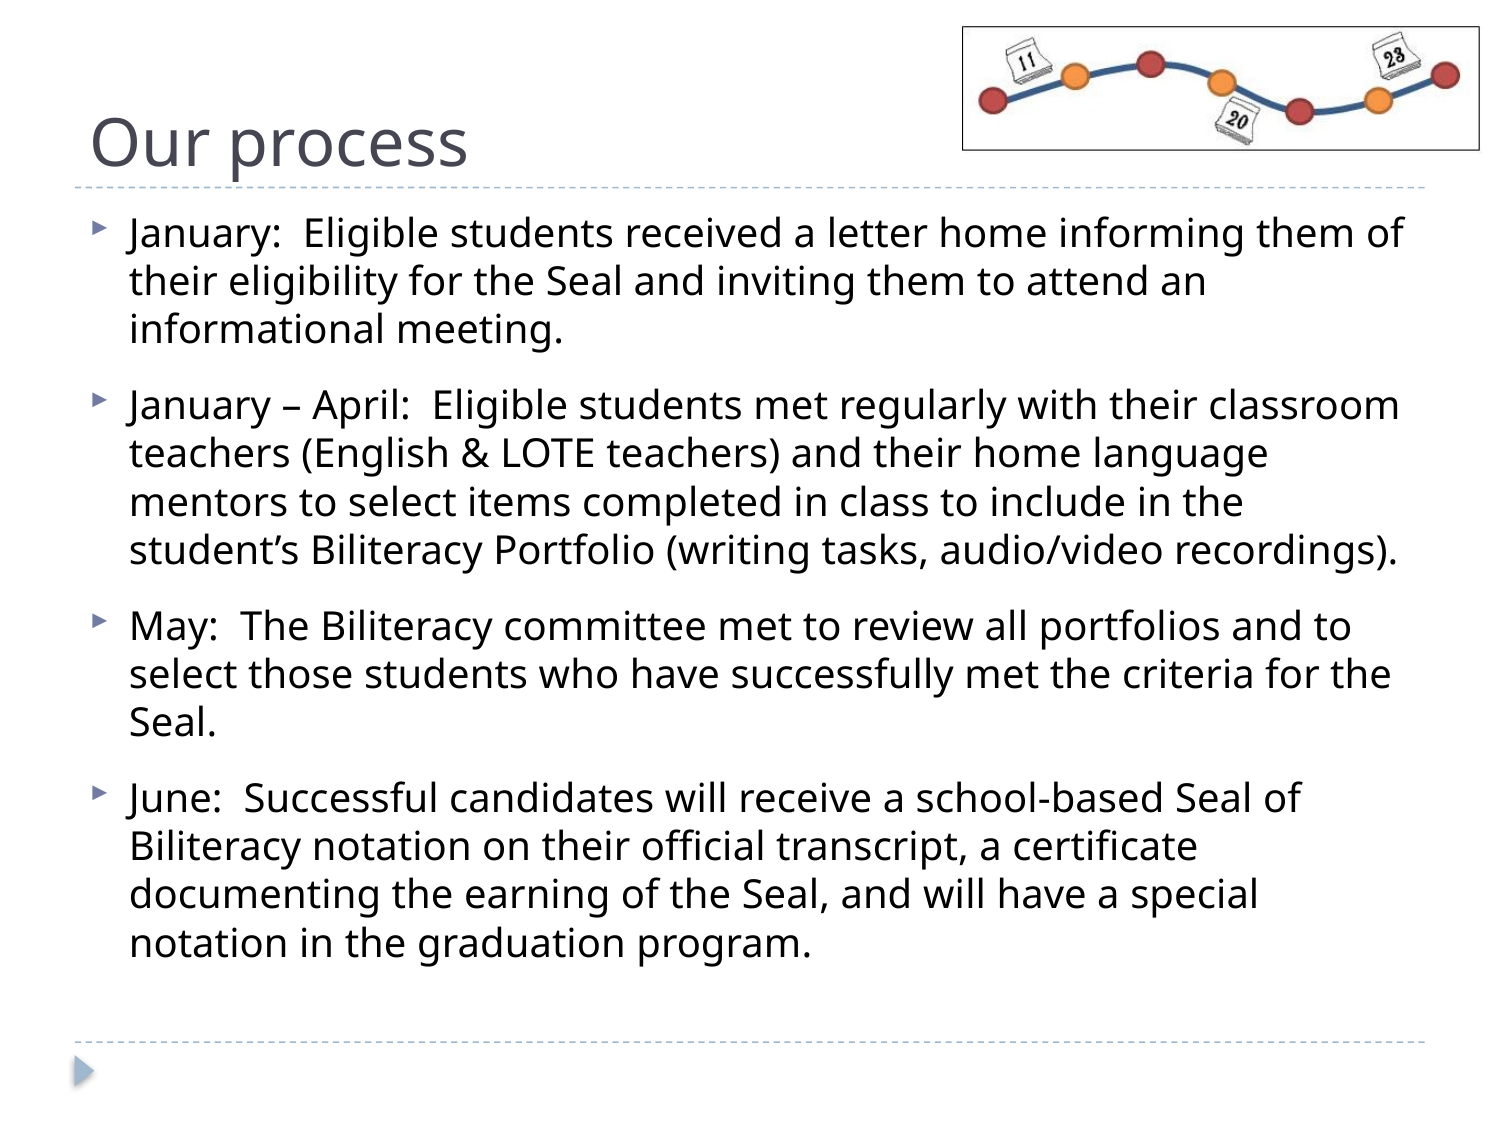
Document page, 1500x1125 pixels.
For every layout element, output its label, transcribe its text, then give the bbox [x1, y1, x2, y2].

title Our process [75, 37, 1425, 188]
picture [962, 24, 1483, 155]
list January: Eligible students received a letter home informing them of their eligibility for the Seal and inviting them to attend an informational meeting. January – April: Eligible students met regularly with their classroom teachers (English & LOTE teachers) and their home language mentors to select items completed in class to include in the student’s Biliteracy Portfolio (writing tasks, audio/video recordings). May: The Biliteracy committee met to review all portfolios and to select those students who have successfully met the criteria for the Seal. June: Successful candidates will receive a school-based Seal of Biliteracy notation on their official transcript, a certificate documenting the earning of the Seal, and will have a special notation in the graduation program. [75, 200, 1425, 1010]
